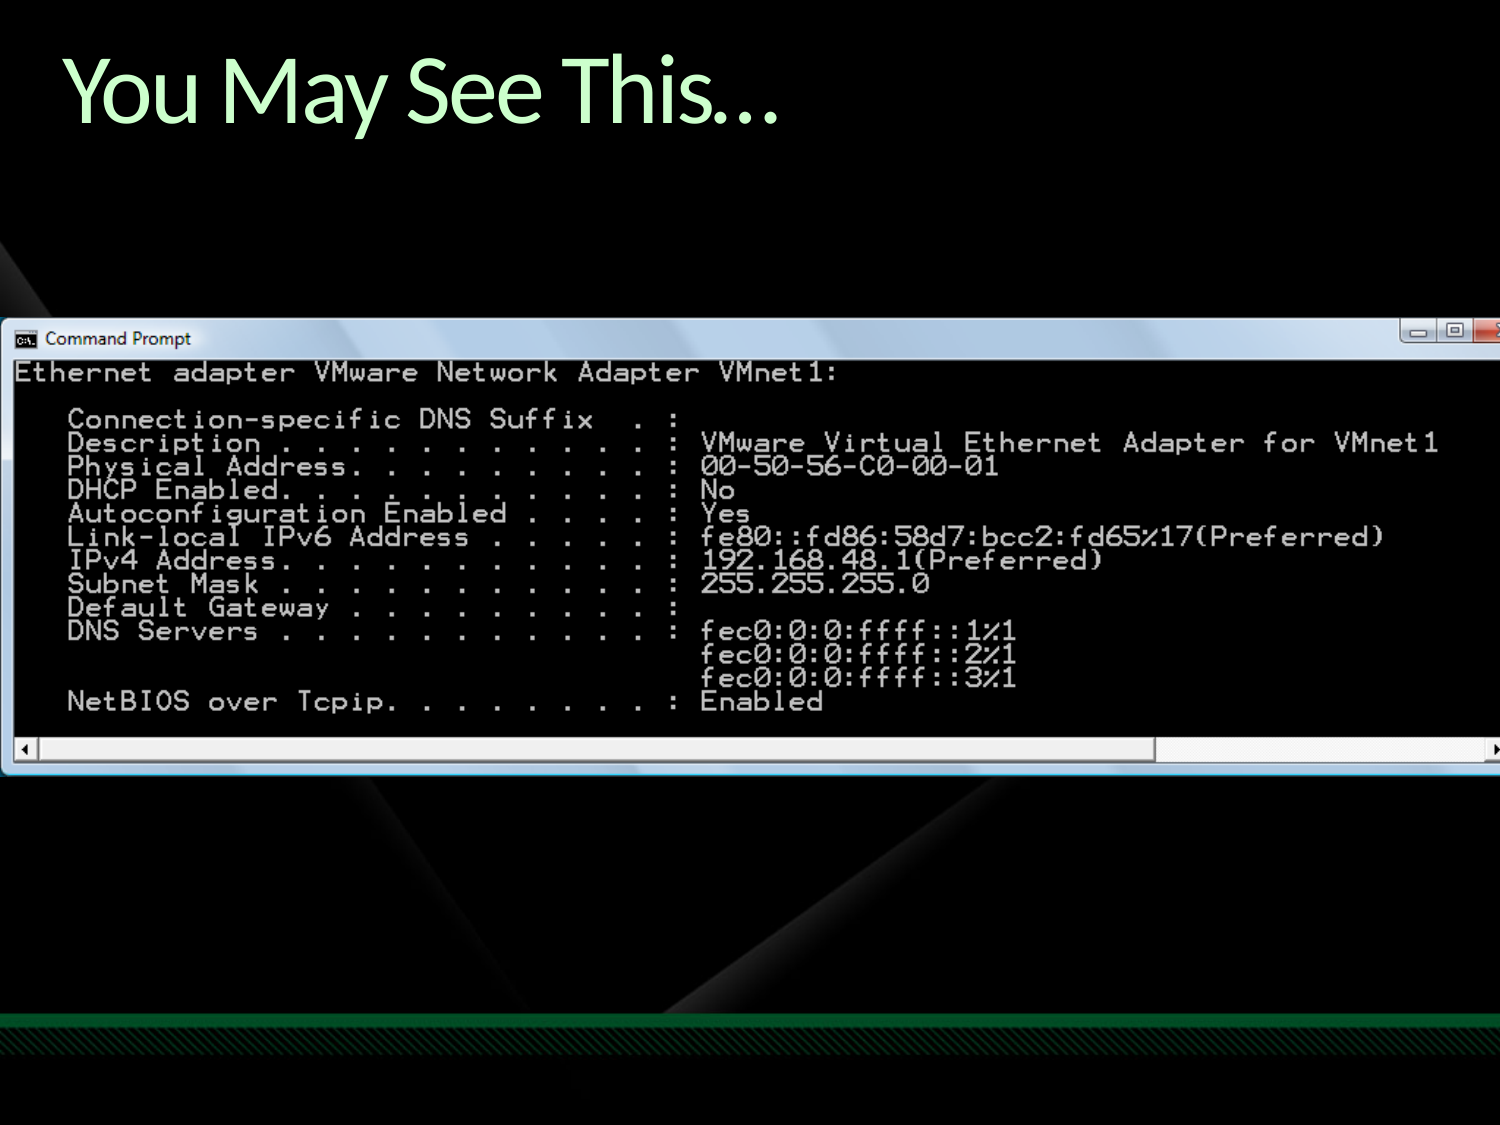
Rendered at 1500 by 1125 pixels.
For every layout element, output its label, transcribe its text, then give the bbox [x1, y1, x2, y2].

picture [0, 0, 1500, 1125]
title You May See This… [62, 37, 1438, 147]
